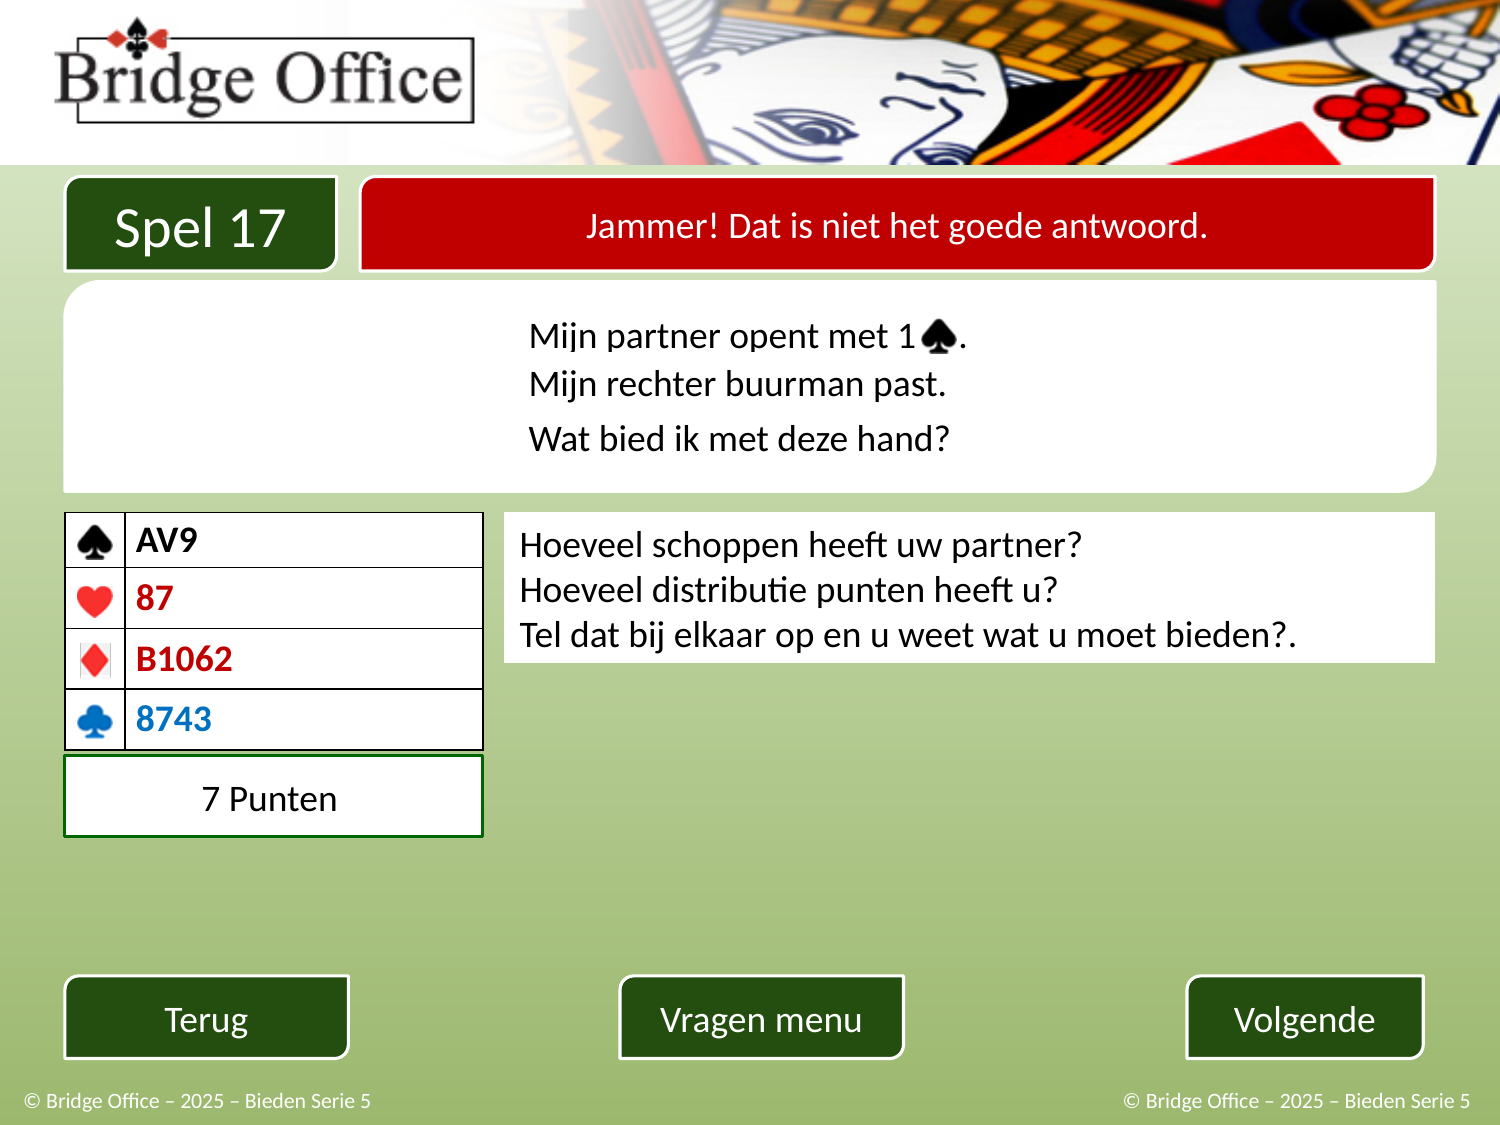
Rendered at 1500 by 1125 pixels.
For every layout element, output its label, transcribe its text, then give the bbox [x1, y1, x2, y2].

picture [77, 585, 114, 618]
picture [0, 0, 1500, 166]
table_cell [66, 568, 124, 628]
table_header [66, 513, 124, 567]
text_box 7 Punten [63, 754, 484, 838]
table_cell 8743 [126, 690, 482, 749]
text_box Spel 17 [63, 179, 339, 273]
picture [77, 643, 114, 679]
table_cell 87 [126, 568, 482, 628]
text_box [63, 280, 1437, 493]
text_box Mijn rechter buurman past. [513, 352, 987, 406]
table_cell [66, 690, 124, 749]
picture [77, 524, 114, 561]
table_cell [66, 629, 124, 688]
picture [77, 703, 114, 740]
text_box Volgende [1185, 974, 1425, 1061]
table_header AV9 [126, 513, 482, 567]
text_box Mijn partner opent met 1 . [513, 303, 1022, 364]
text_box Vragen menu [618, 974, 906, 1061]
picture [920, 318, 957, 354]
table_cell B1062 [126, 629, 482, 688]
text_box Jammer! Dat is niet het goede antwoord. [358, 179, 1437, 273]
text_box © Bridge Office – 2025 – Bieden Serie 5 [8, 1079, 393, 1121]
text_box Wat bied ik met deze hand? [513, 406, 987, 467]
text_box Hoeveel schoppen heeft uw partner? Hoeveel distributie punten heeft u? Tel dat bij elkaar op en u weet wat u moet bieden?. [504, 512, 1435, 663]
text_box Terug [63, 974, 350, 1061]
text_box © Bridge Office – 2025 – Bieden Serie 5 [1107, 1079, 1500, 1121]
